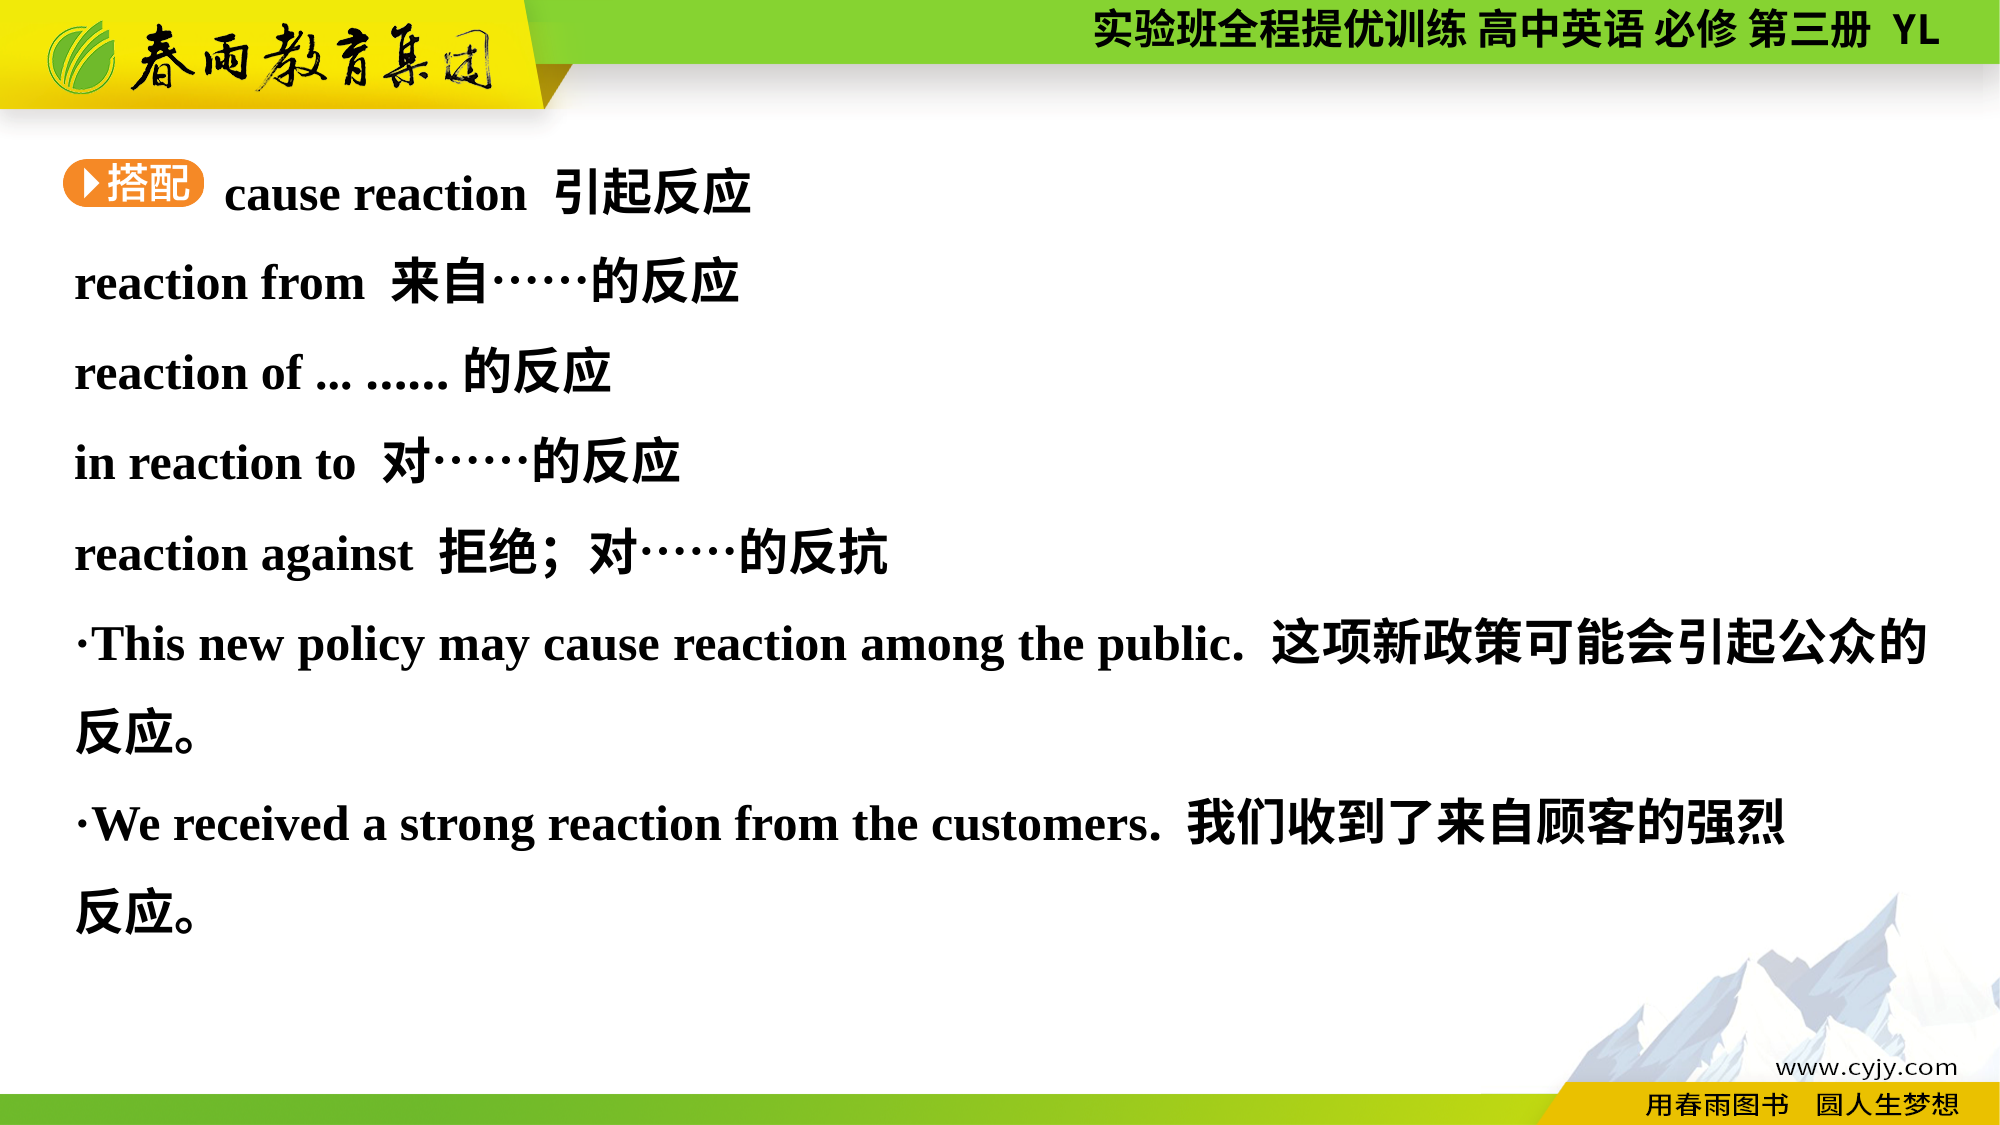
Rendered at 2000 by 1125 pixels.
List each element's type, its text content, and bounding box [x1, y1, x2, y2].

list cause reaction 引起反应 reaction from 来自……的反应 reaction of ... ……的反应 in reaction to 对……的反应 reaction against 拒绝；对……的反抗 ·This new policy may cause reaction among the public. 这项新政策可能会引起公众的反应。 ·We received a strong reaction from the customers. 我们收到了来自顾客的强烈 反应。 [59, 122, 1944, 956]
picture [0, 0, 2000, 1125]
